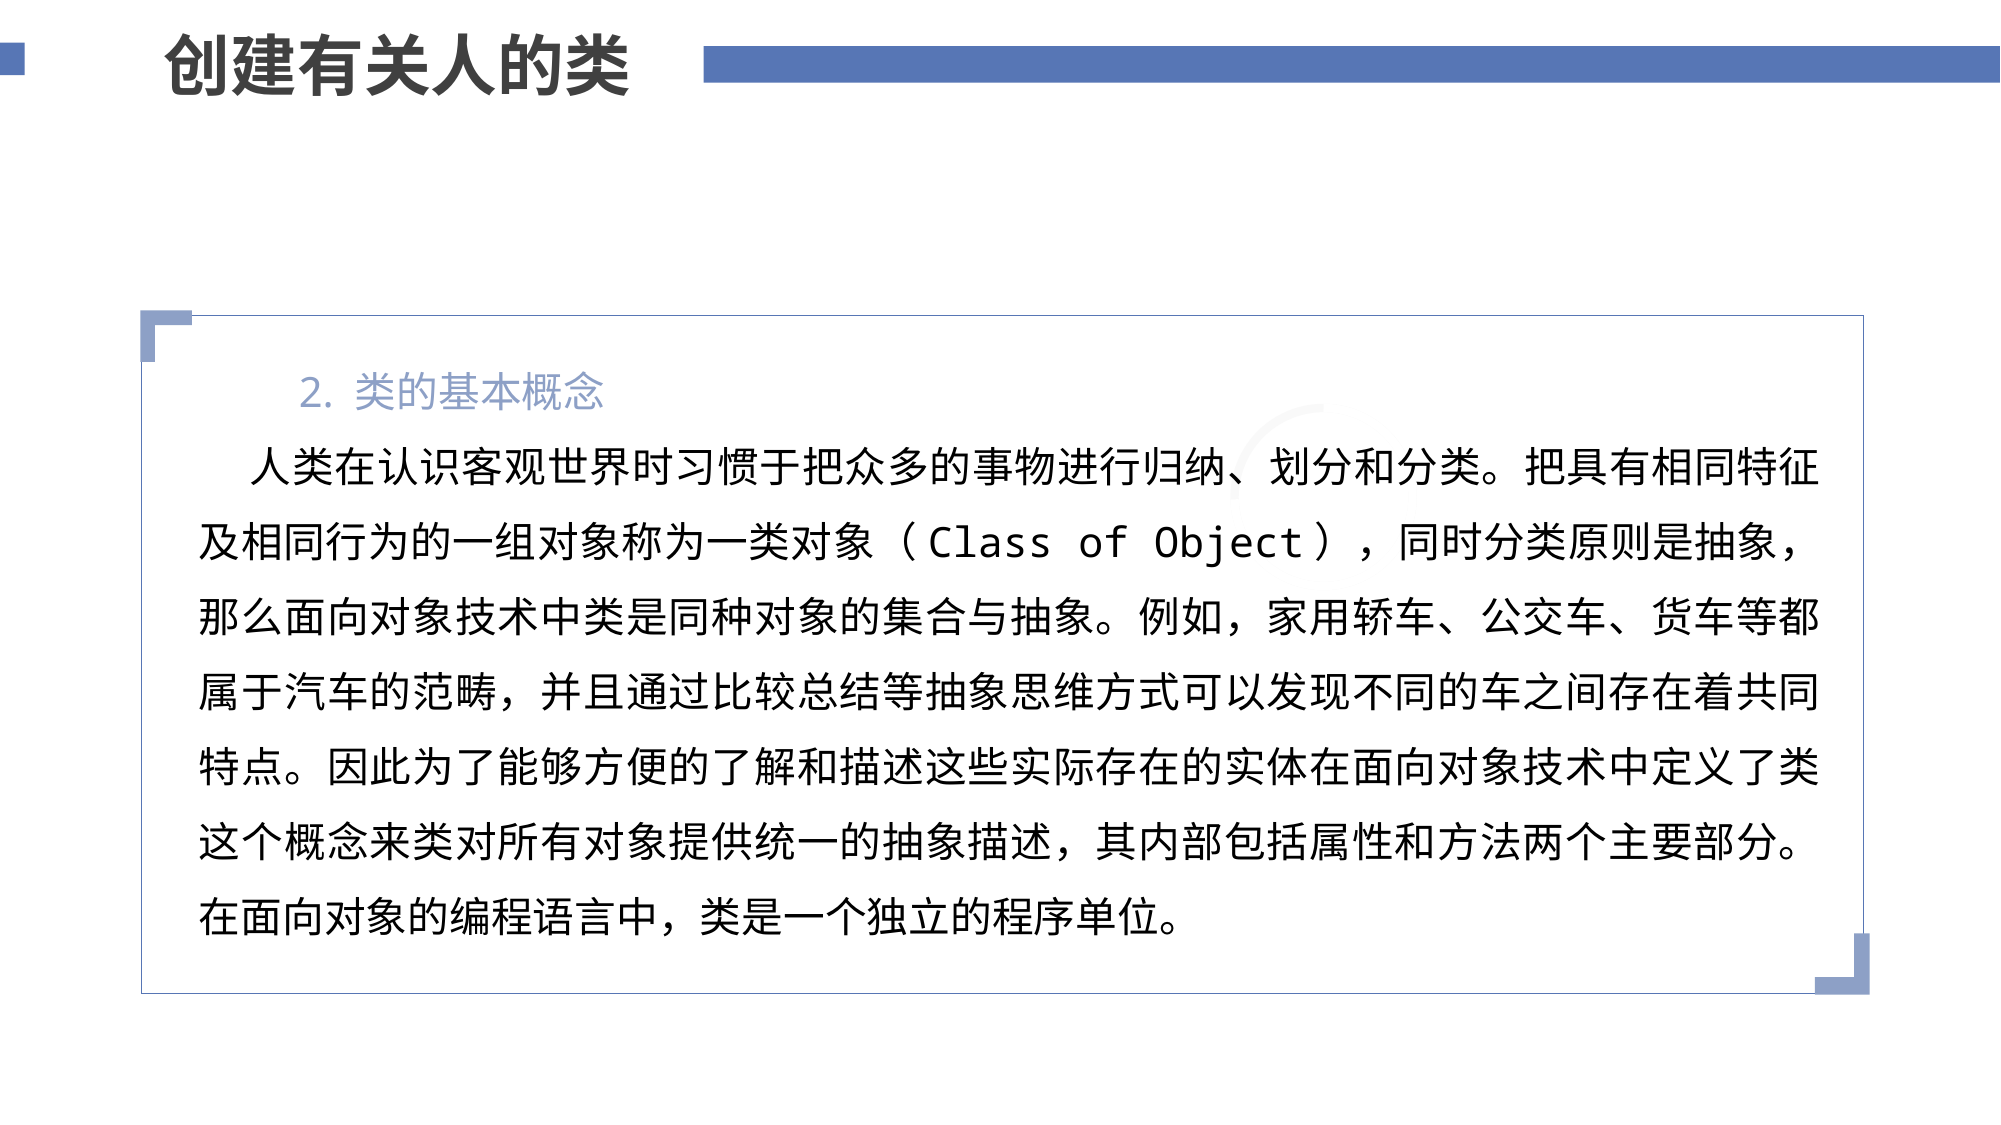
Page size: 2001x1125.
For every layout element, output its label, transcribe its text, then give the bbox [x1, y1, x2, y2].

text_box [1234, 407, 1413, 587]
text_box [1451, 385, 1820, 591]
text_box [140, 314, 1864, 994]
text_box [0, 41, 26, 76]
text_box [702, 45, 2000, 84]
text_box [1814, 932, 1871, 996]
text_box 创建有关人的类 [163, 23, 632, 104]
text_box [139, 309, 193, 363]
